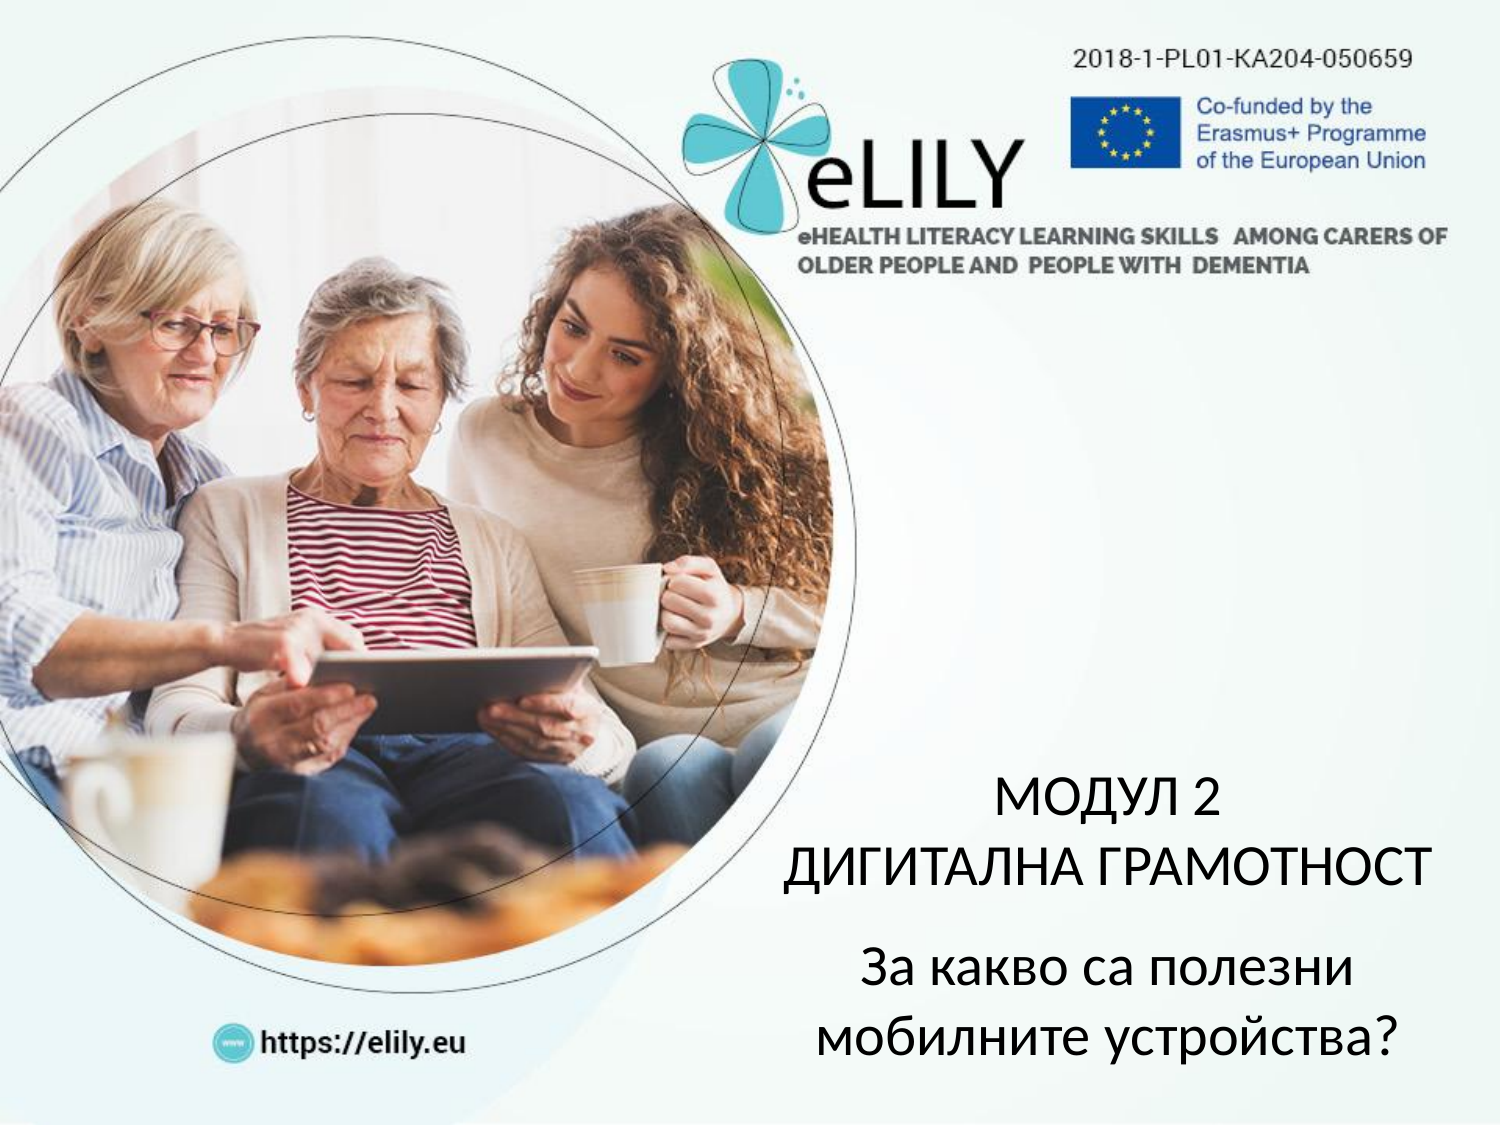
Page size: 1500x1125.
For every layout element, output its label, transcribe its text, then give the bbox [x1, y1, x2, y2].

picture [0, 0, 1500, 1125]
text_box МОДУЛ 2 ДИГИТАЛНА ГРАМОТНОСТ За какво са полезни мобилните устройства? [747, 749, 1469, 1096]
